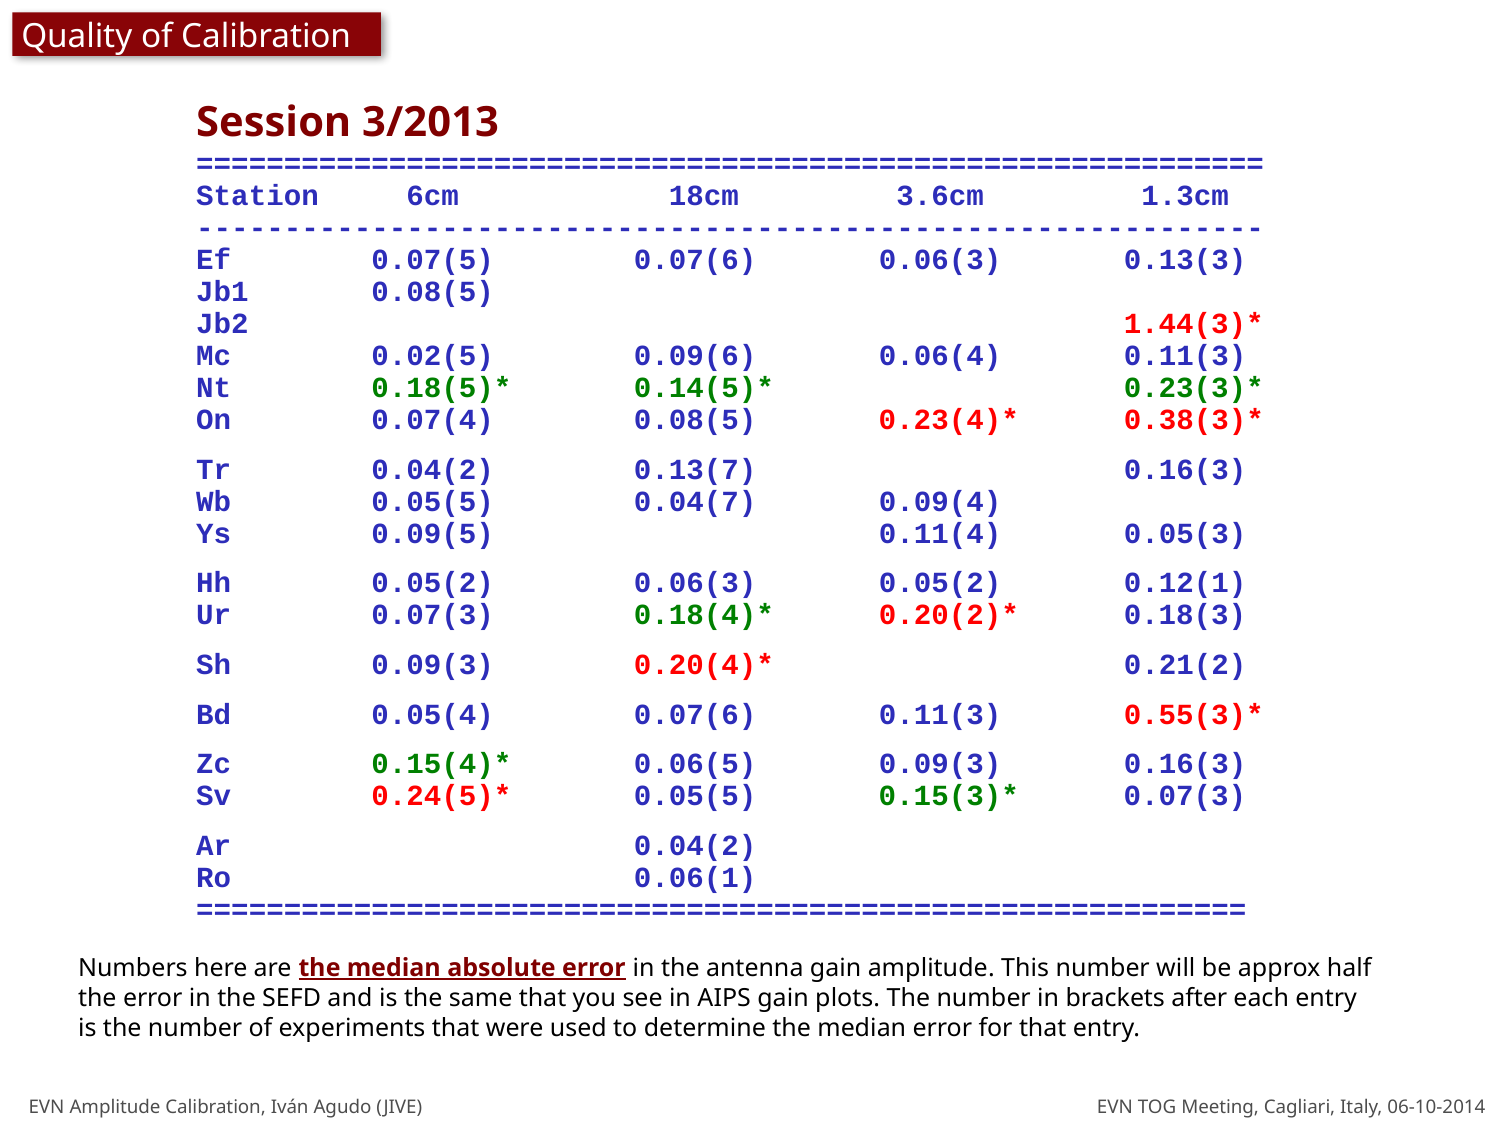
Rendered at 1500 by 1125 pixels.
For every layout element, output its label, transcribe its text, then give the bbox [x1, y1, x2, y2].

text_box Session 3/2013 ============================================================= Station 6cm 18cm 3.6cm 1.3cm ------------------------------------------------------------- Ef 0.07(5) 0.07(6) 0.06(3) 0.13(3) Jb1 0.08(5) Jb2 1.44(3)* Mc 0.02(5) 0.09(6) 0.06(4) 0.11(3) Nt 0.18(5)* 0.14(5)* 0.23(3)* On 0.07(4) 0.08(5) 0.23(4)* 0.38(3)* Tr 0.04(2) 0.13(7) 0.16(3) Wb 0.05(5) 0.04(7) 0.09(4) Ys 0.09(5) 0.11(4) 0.05(3) Hh 0.05(2) 0.06(3) 0.05(2) 0.12(1) Ur 0.07(3) 0.18(4)* 0.20(2)* 0.18(3) Sh 0.09(3) 0.20(4)* 0.21(2) Bd 0.05(4) 0.07(6) 0.11(3) 0.55(3)* Zc 0.15(4)* 0.06(5) 0.09(3) 0.16(3) Sv 0.24(5)* 0.05(5) 0.15(3)* 0.07(3) Ar 0.04(2) Ro 0.06(1) ============================================================ [181, 87, 1281, 931]
text_box Numbers here are the median absolute error in the antenna gain amplitude. This number will be approx half the error in the SEFD and is the same that you see in AIPS gain plots. The number in brackets after each entry is the number of experiments that were used to determine the median error for that entry. [63, 943, 1393, 1049]
text_box Quality of Calibration [12, 12, 381, 56]
text_box EVN Amplitude Calibration, Iván Agudo (JIVE) EVN TOG Meeting, Cagliari, Italy, 06-10-2014 [0, 1087, 1500, 1125]
